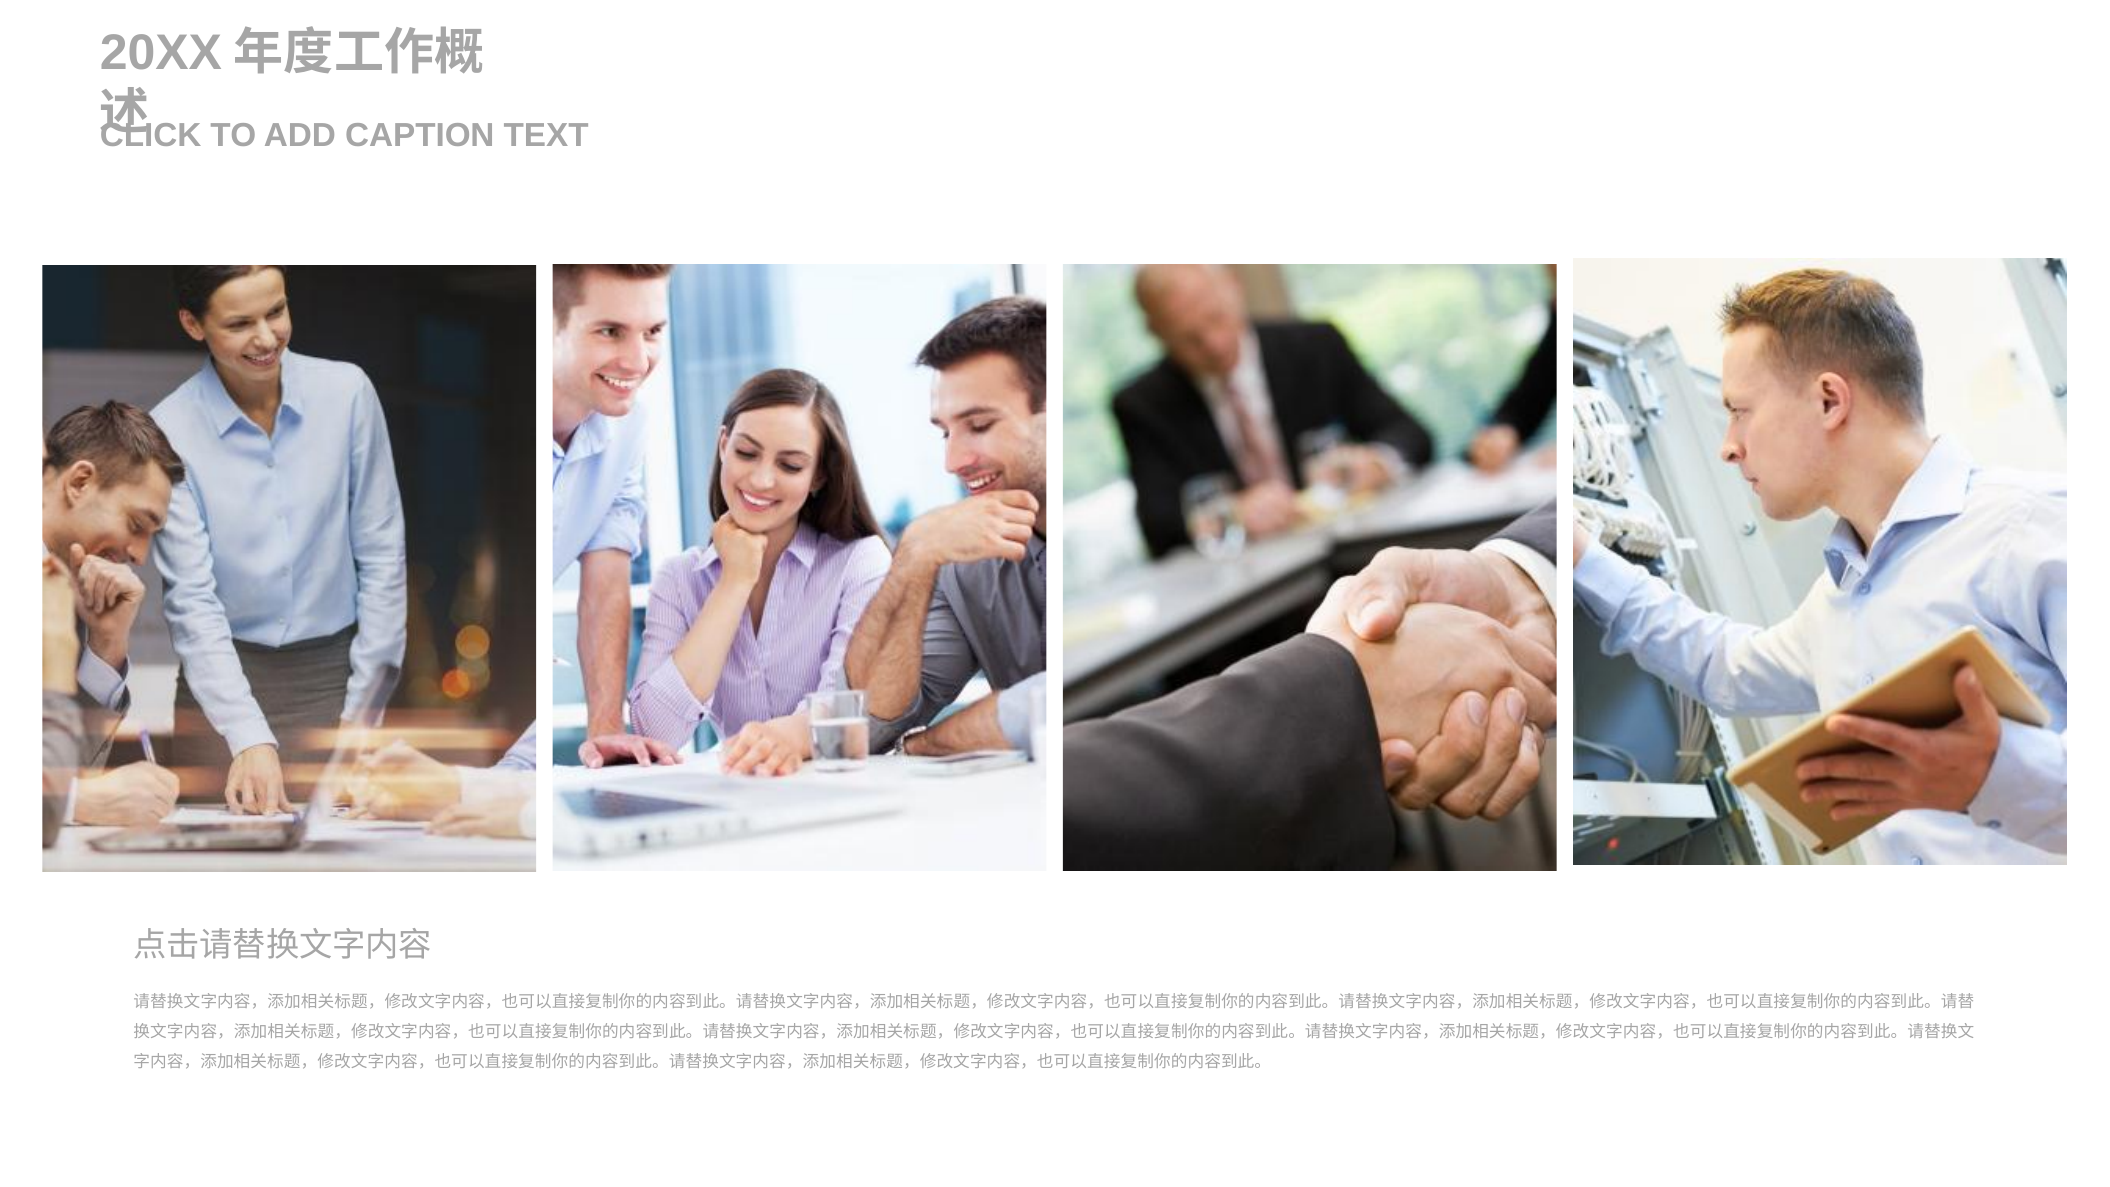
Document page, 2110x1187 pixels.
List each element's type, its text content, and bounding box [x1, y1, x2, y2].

text_box [552, 264, 1047, 871]
text_box 20XX年度工作概述 [99, 19, 534, 113]
text_box 请替换文字内容，添加相关标题，修改文字内容，也可以直接复制你的内容到此。请替换文字内容，添加相关标题，修改文字内容，也可以直接复制你的内容到此。请替换文字内容，添加相关标题，修改文字内容，也可以直接复制你的内容到此。请替换文字内容，添加相关标题，修改文字内容，也可以直接复制你的内容到此。请替换文字内容，添加相关标题，修改文字内容，也可以直接复制你的内容到此。请替换文字内容，添加相关标题，修改文字内容，也可以直接复制你的内容到此。请替换文字内容，添加相关标题，修改文字内容，也可以直接复制你的内容到此。请替换文字内容，添加相关标题，修改文字内容，也可以直接复制你的内容到此。 [133, 981, 1976, 1072]
text_box [1062, 264, 1557, 871]
text_box 点击请替换文字内容 [133, 922, 435, 963]
text_box CLICK TO ADD CAPTION TEXT [99, 113, 629, 154]
text_box [42, 265, 537, 872]
text_box [1573, 258, 2067, 865]
